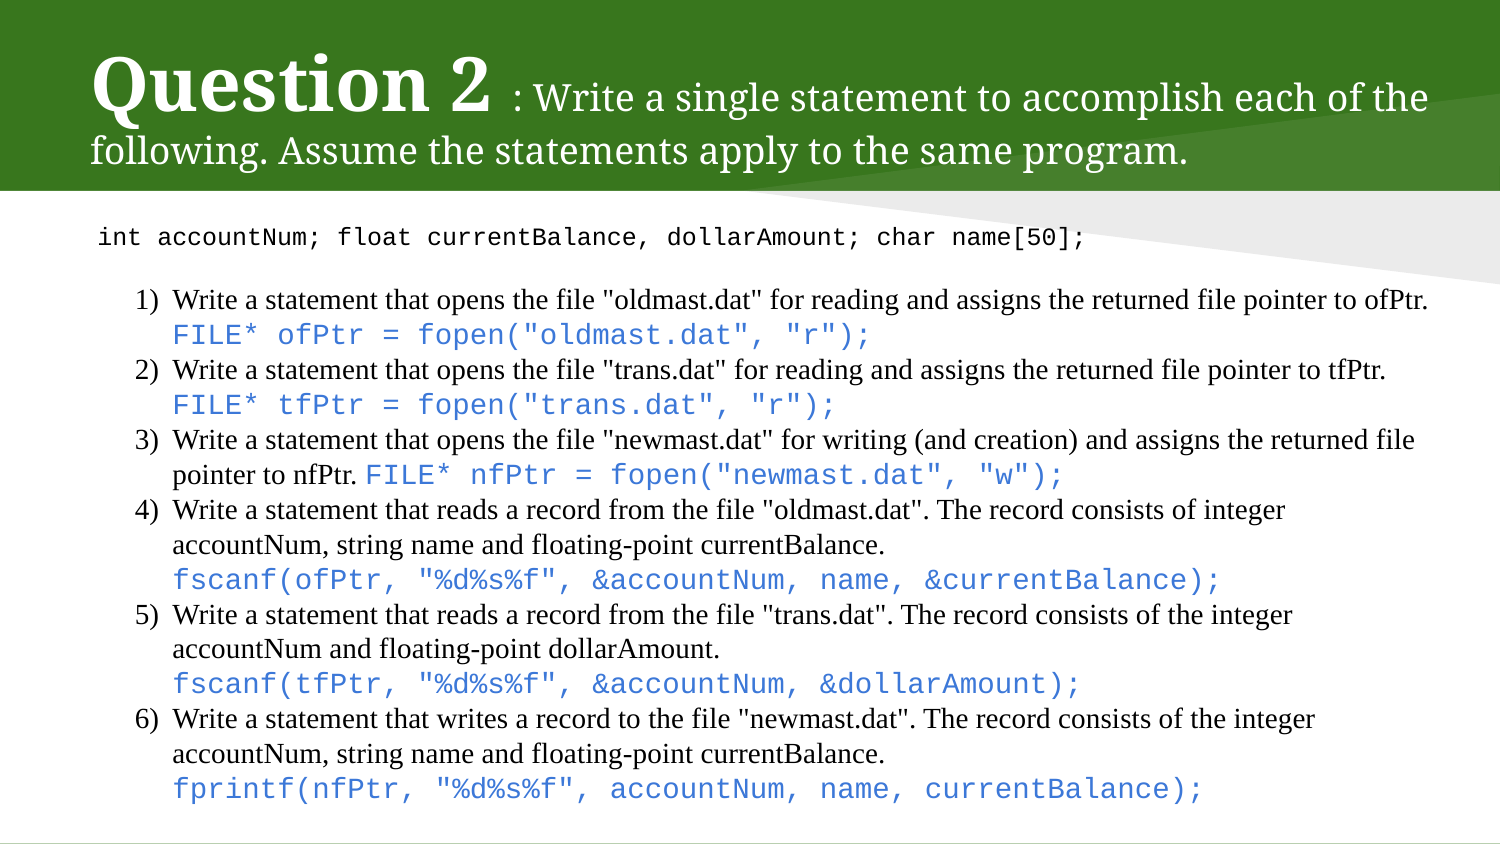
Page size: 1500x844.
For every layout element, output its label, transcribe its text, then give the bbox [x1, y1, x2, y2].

text_box int accountNum; float currentBalance, dollarAmount; char name[50]; Write a statement that opens the file "oldmast.dat" for reading and assigns the returned file pointer to ofPtr. FILE* ofPtr = fopen("oldmast.dat", "r"); Write a statement that opens the file "trans.dat" for reading and assigns the returned file pointer to tfPtr. FILE* tfPtr = fopen("trans.dat", "r"); Write a statement that opens the file "newmast.dat" for writing (and creation) and assigns the returned file pointer to nfPtr. FILE* nfPtr = fopen("newmast.dat", "w"); Write a statement that reads a record from the file "oldmast.dat". The record consists of integer accountNum, string name and floating-point currentBalance. fscanf(ofPtr, "%d%s%f", &accountNum, name, &currentBalance); Write a statement that reads a record from the file "trans.dat". The record consists of the integer accountNum and floating-point dollarAmount. fscanf(tfPtr, "%d%s%f", &accountNum, &dollarAmount); Write a statement that writes a record to the file "newmast.dat". The record consists of the integer accountNum, string name and floating-point currentBalance. fprintf(nfPtr, "%d%s%f", accountNum, name, currentBalance); [82, 205, 1453, 811]
title Question 2 : Write a single statement to accomplish each of the following. Assume the statements apply to the same program. [75, 33, 1453, 175]
